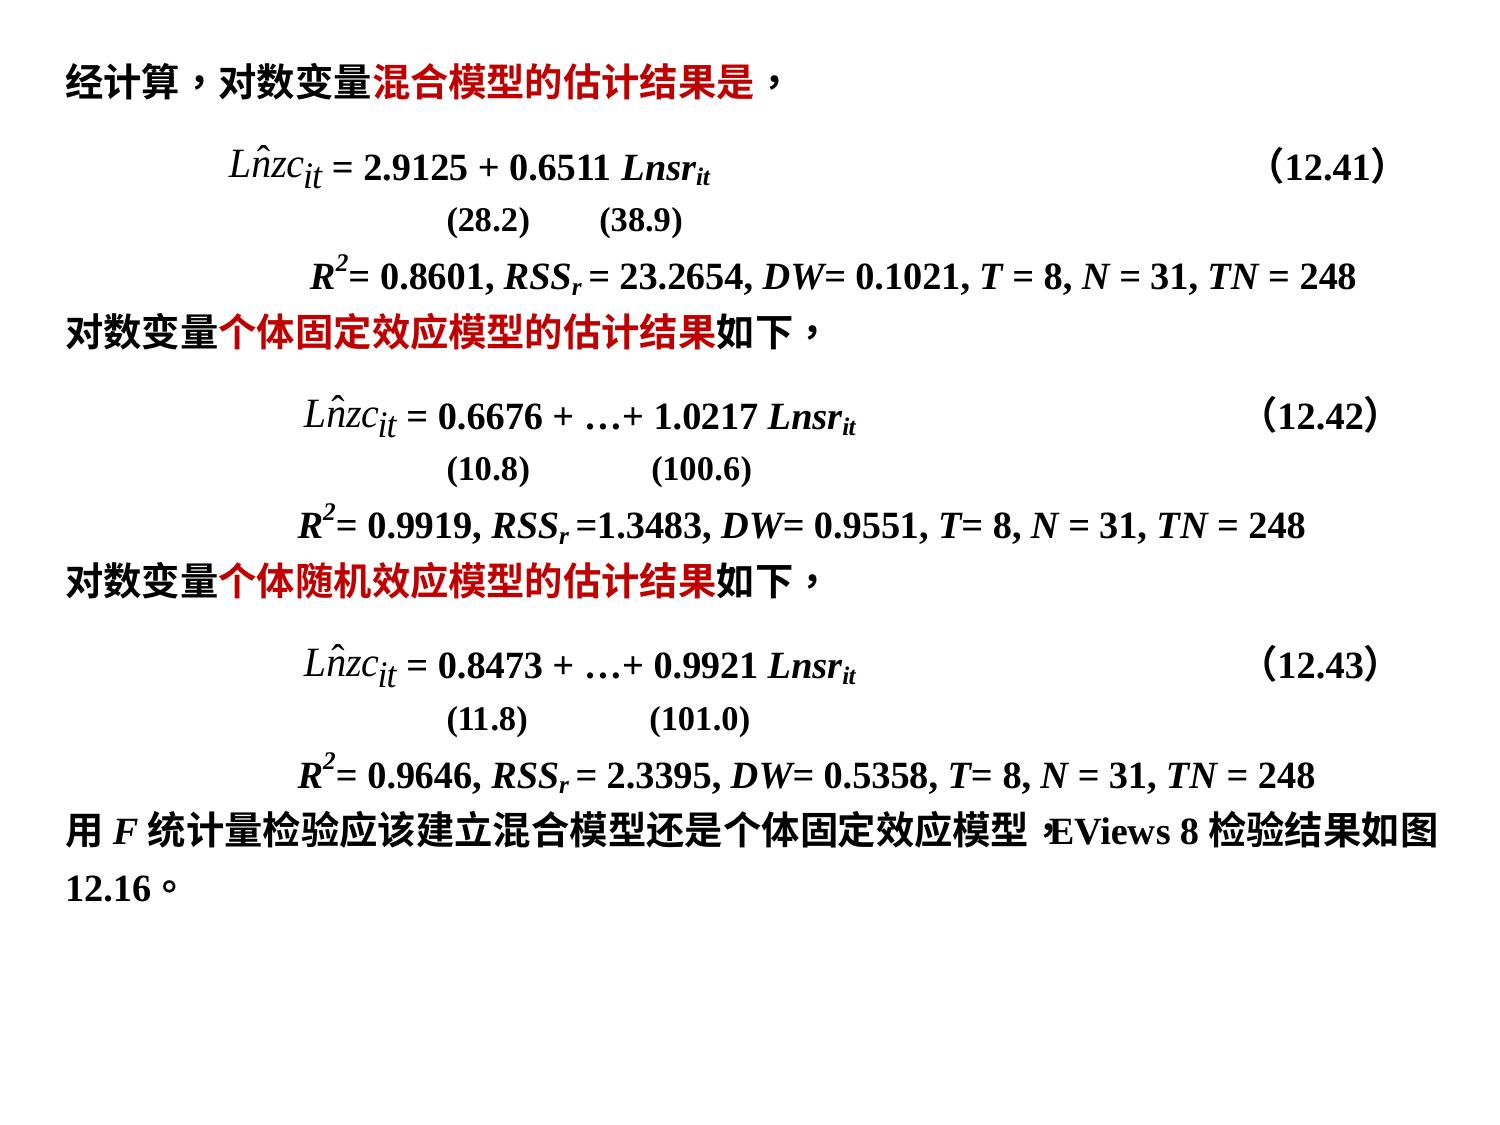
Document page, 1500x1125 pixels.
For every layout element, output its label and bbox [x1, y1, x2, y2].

picture [64, 54, 1436, 916]
